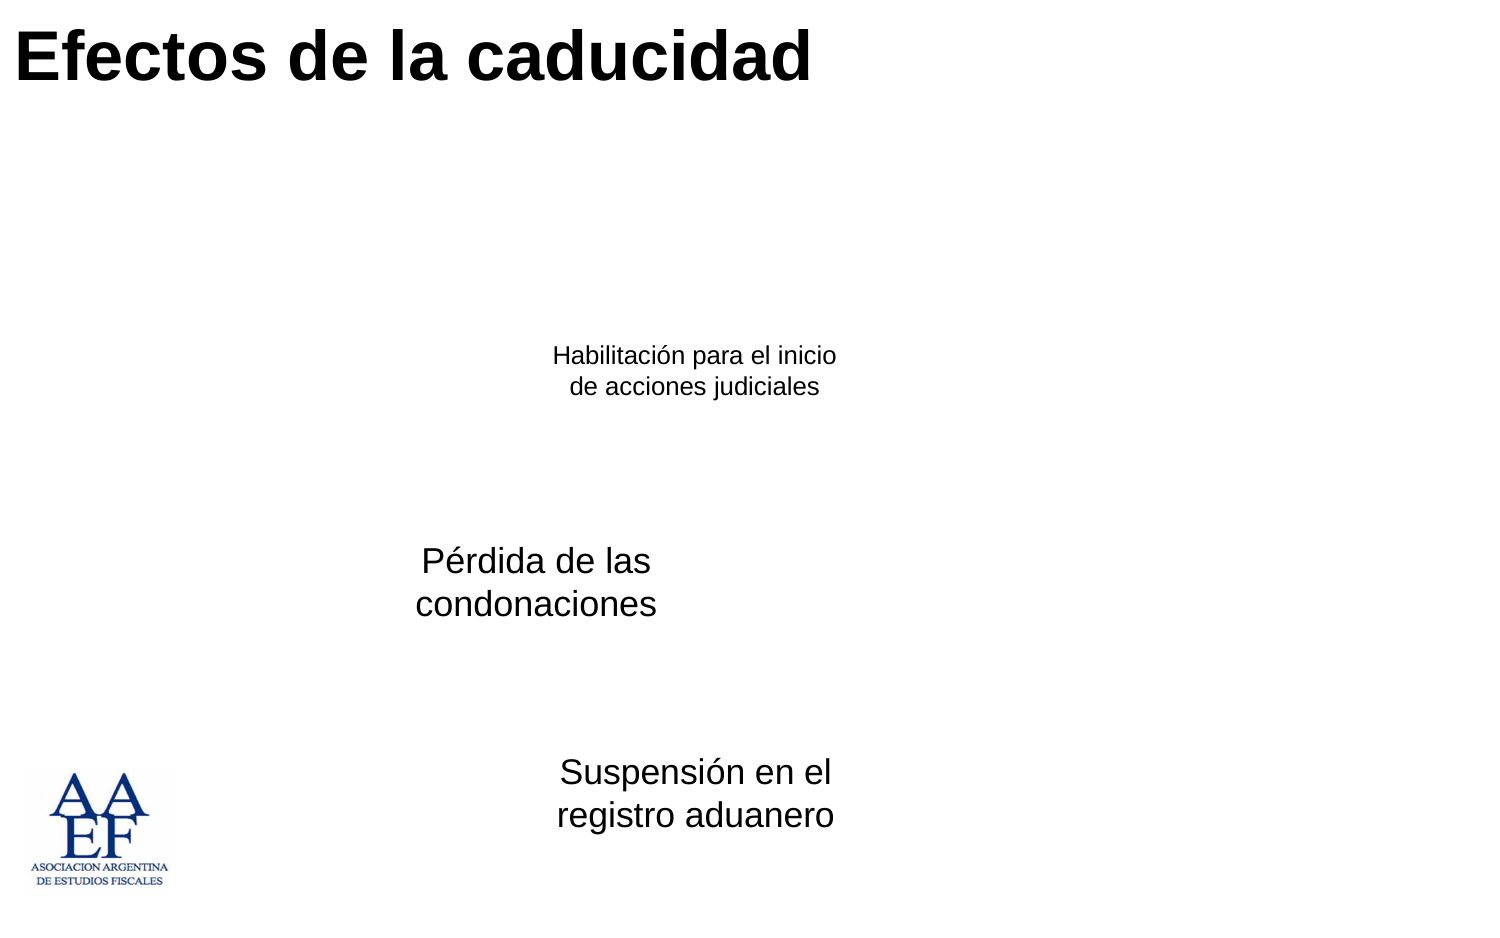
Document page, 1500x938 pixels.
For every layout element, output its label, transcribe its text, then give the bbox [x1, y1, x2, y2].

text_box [249, 135, 1327, 895]
text_box Efectos de la caducidad [0, 2, 837, 102]
picture [28, 768, 171, 895]
